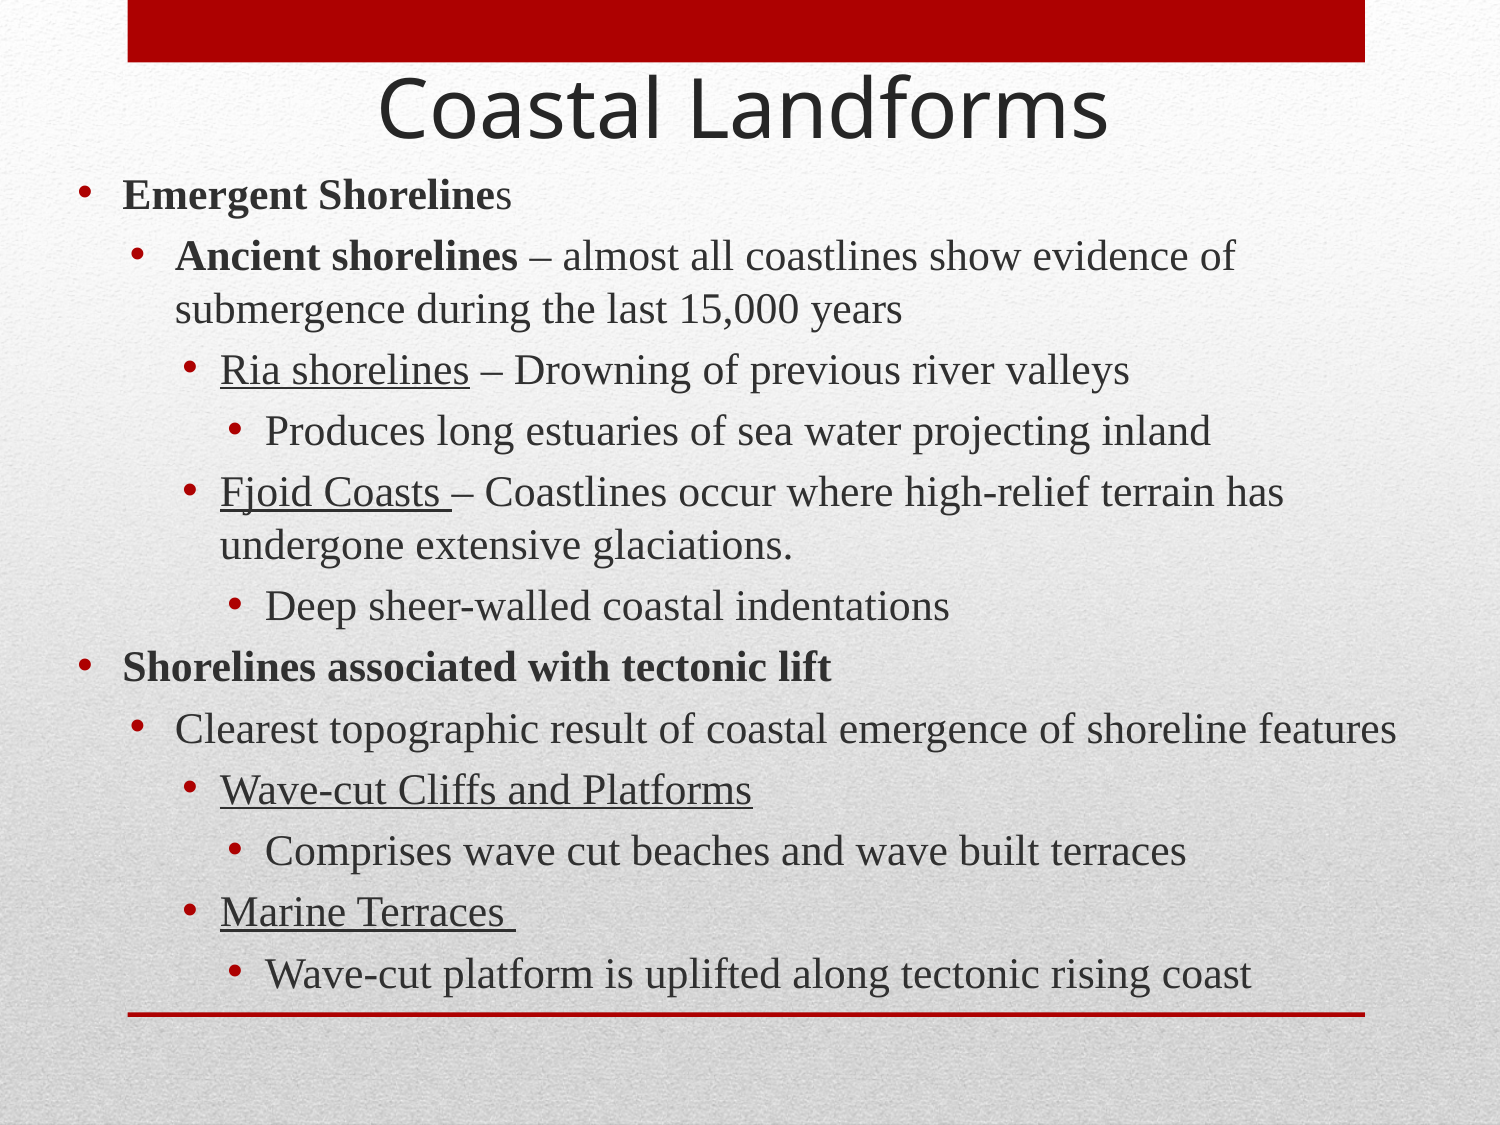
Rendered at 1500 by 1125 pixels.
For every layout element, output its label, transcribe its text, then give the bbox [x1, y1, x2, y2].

list Emergent Shorelines Ancient shorelines – almost all coastlines show evidence of submergence during the last 15,000 years Ria shorelines – Drowning of previous river valleys Produces long estuaries of sea water projecting inland Fjoid Coasts – Coastlines occur where high-relief terrain has undergone extensive glaciations. Deep sheer-walled coastal indentations Shorelines associated with tectonic lift Clearest topographic result of coastal emergence of shoreline features Wave-cut Cliffs and Platforms Comprises wave cut beaches and wave built terraces Marine Terraces Wave-cut platform is uplifted along tectonic rising coast [62, 149, 1463, 1013]
title Coastal Landforms [174, 0, 1313, 163]
